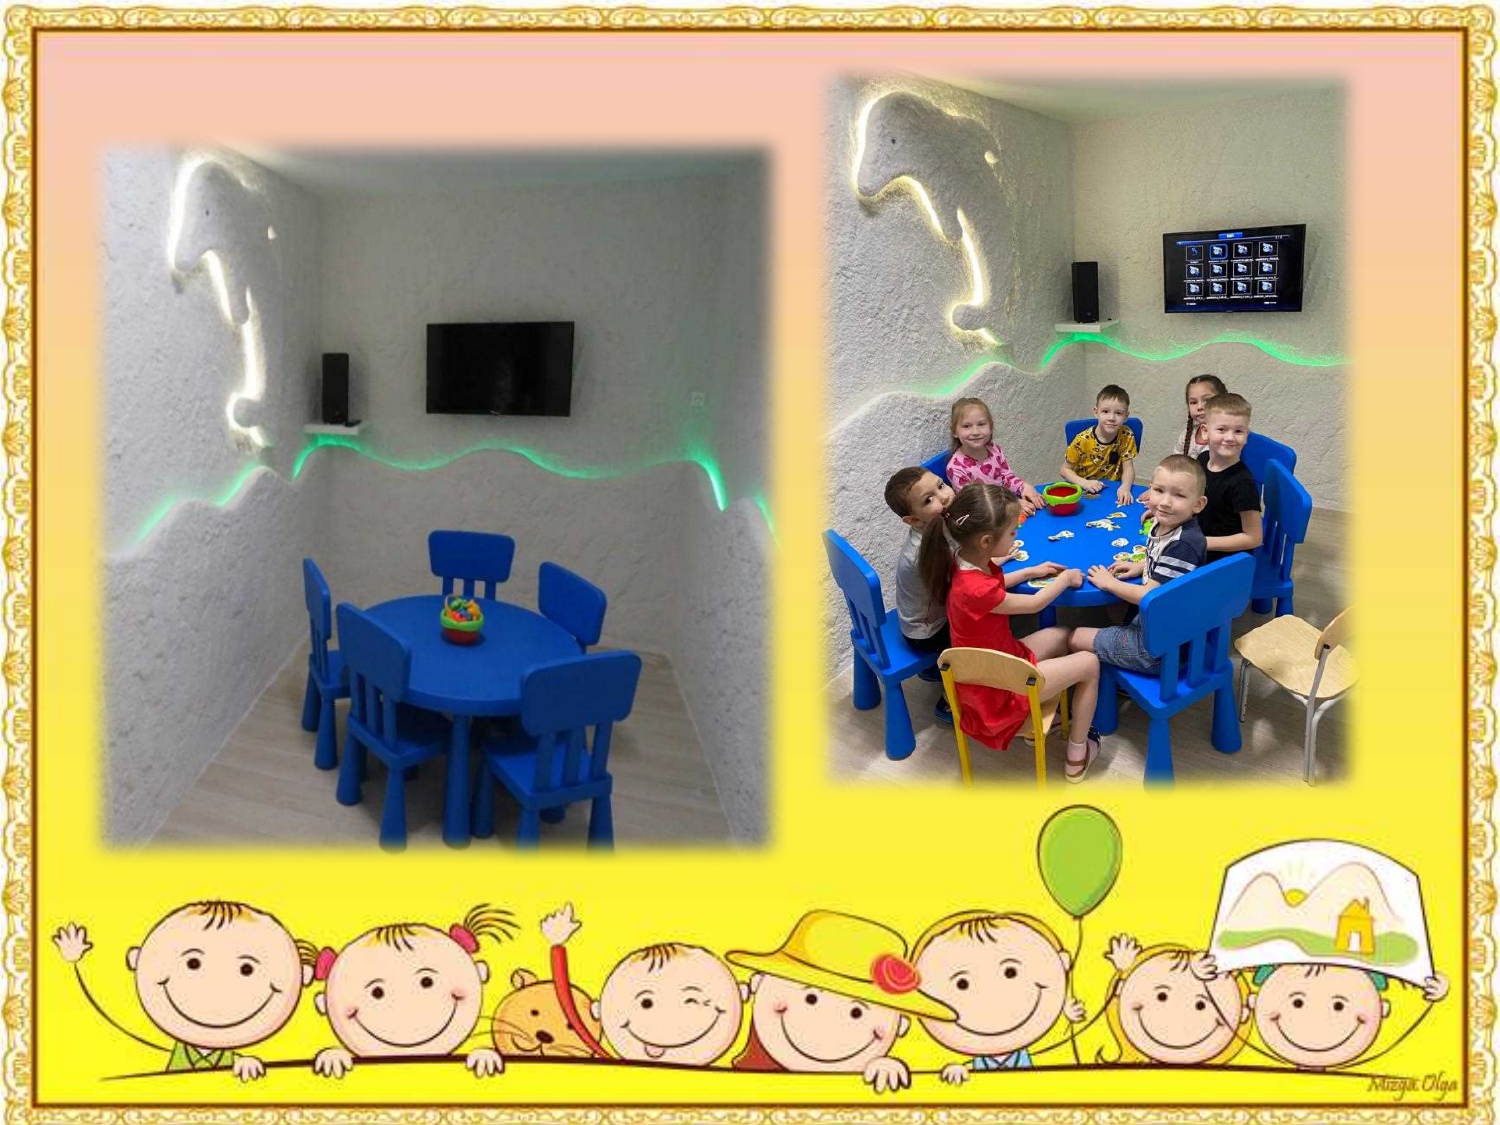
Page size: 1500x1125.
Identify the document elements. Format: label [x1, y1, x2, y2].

list [808, 58, 1366, 802]
picture [0, 0, 1500, 1125]
